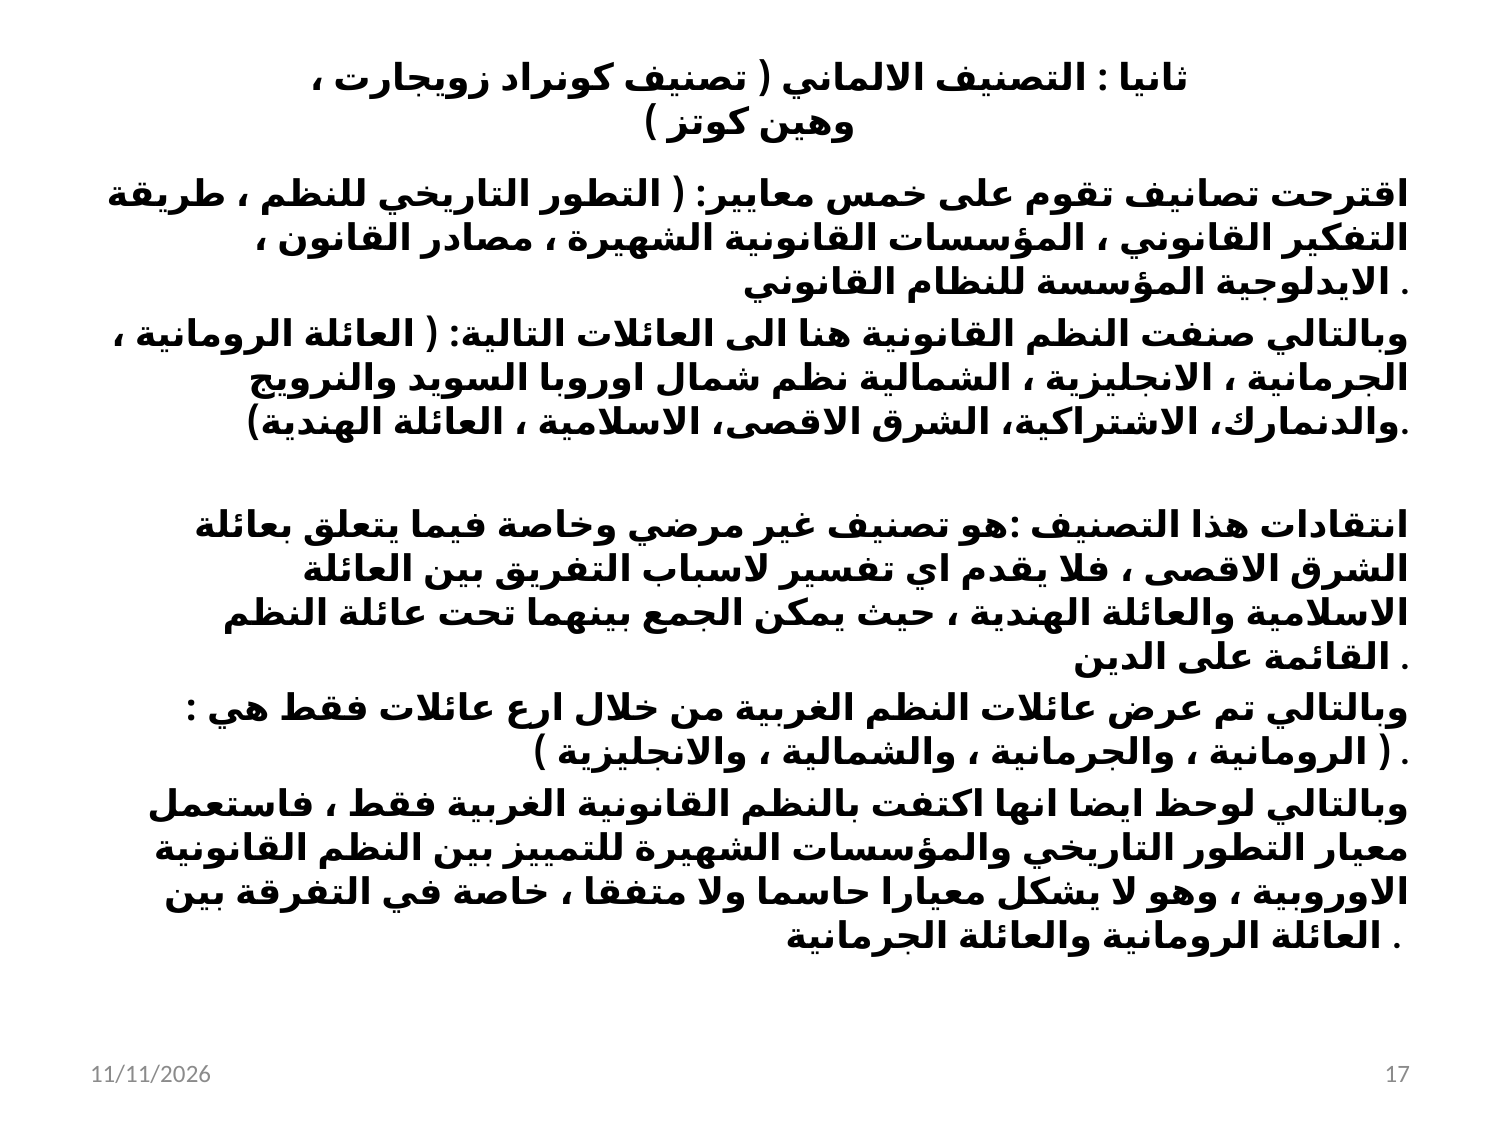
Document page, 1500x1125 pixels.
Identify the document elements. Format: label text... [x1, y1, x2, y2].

slide_number 17 [1074, 1042, 1425, 1103]
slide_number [75, 1042, 425, 1103]
title ثانيا : التصنيف الالماني ( تصنيف كونراد زويجارت ، وهين كوتز ) [287, 45, 1213, 150]
list اقترحت تصانيف تقوم على خمس معايير: ( التطور التاريخي للنظم ، طريقة التفكير القانوني ، المؤسسات القانونية الشهيرة ، مصادر القانون ، الايدلوجية المؤسسة للنظام القانوني . وبالتالي صنفت النظم القانونية هنا الى العائلات التالية: ( العائلة الرومانية ، الجرمانية ، الانجليزية ، الشمالية نظم شمال اوروبا السويد والنرويج والدنمارك، الاشتراكية، الشرق الاقصى، الاسلامية ، العائلة الهندية). انتقادات هذا التصنيف :هو تصنيف غير مرضي وخاصة فيما يتعلق بعائلة الشرق الاقصى ، فلا يقدم اي تفسير لاسباب التفريق بين العائلة الاسلامية والعائلة الهندية ، حيث يمكن الجمع بينهما تحت عائلة النظم القائمة على الدين . وبالتالي تم عرض عائلات النظم الغربية من خلال ارع عائلات فقط هي : ( الرومانية ، والجرمانية ، والشمالية ، والانجليزية ) . وبالتالي لوحظ ايضا انها اكتفت بالنظم القانونية الغربية فقط ، فاستعمل معيار التطور التاريخي والمؤسسات الشهيرة للتمييز بين النظم القانونية الاوروبية ، وهو لا يشكل معيارا حاسما ولا متفقا ، خاصة في التفرقة بين العائلة الرومانية والعائلة الجرمانية . [75, 162, 1425, 1005]
